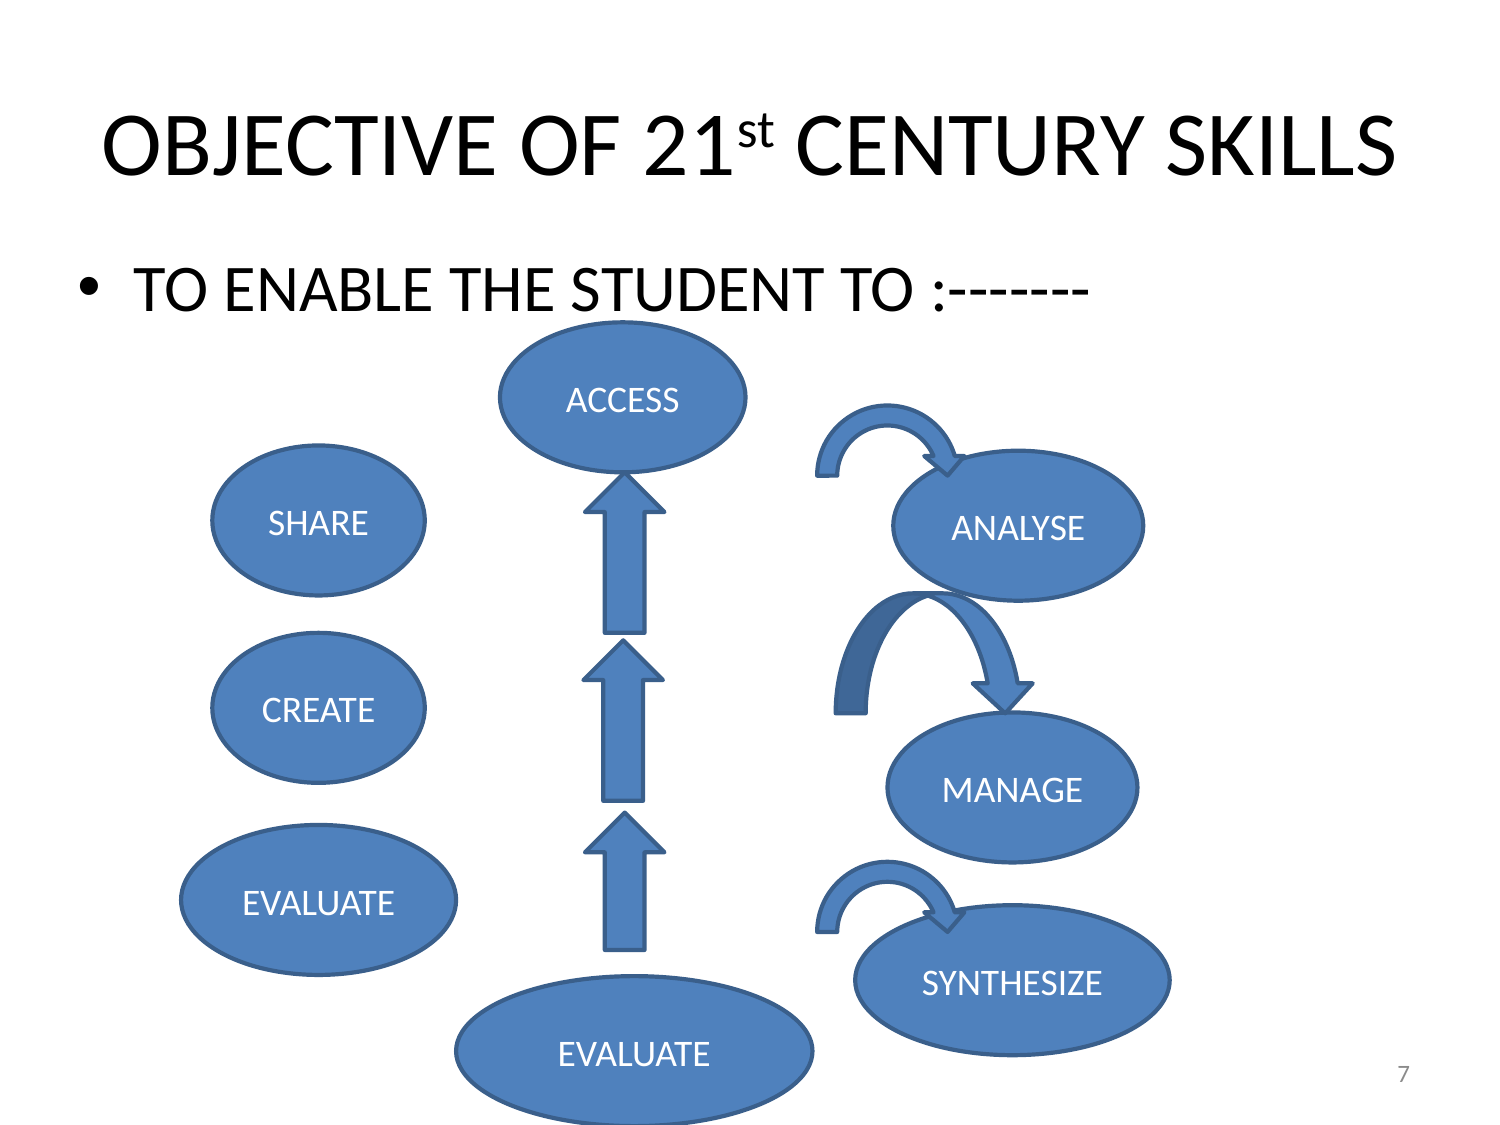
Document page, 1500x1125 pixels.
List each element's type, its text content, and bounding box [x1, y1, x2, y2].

text_box [581, 638, 665, 803]
text_box SHARE [210, 443, 427, 598]
text_box SYNTHESIZE [853, 903, 1172, 1058]
text_box [583, 810, 667, 953]
text_box [583, 470, 667, 635]
title OBJECTIVE OF 21st CENTURY SKILLS [75, 45, 1425, 233]
slide_number 7 [1074, 1042, 1425, 1103]
text_box [815, 403, 967, 478]
text_box [815, 859, 967, 935]
text_box CREATE [210, 630, 427, 785]
text_box EVALUATE [178, 822, 459, 978]
list TO ENABLE THE STUDENT TO :------- [62, 237, 1413, 980]
text_box [833, 591, 1035, 716]
text_box EVALUATE [453, 974, 815, 1125]
text_box MANAGE [885, 710, 1140, 865]
text_box ACCESS [497, 320, 748, 475]
text_box ANALYSE [891, 448, 1146, 603]
